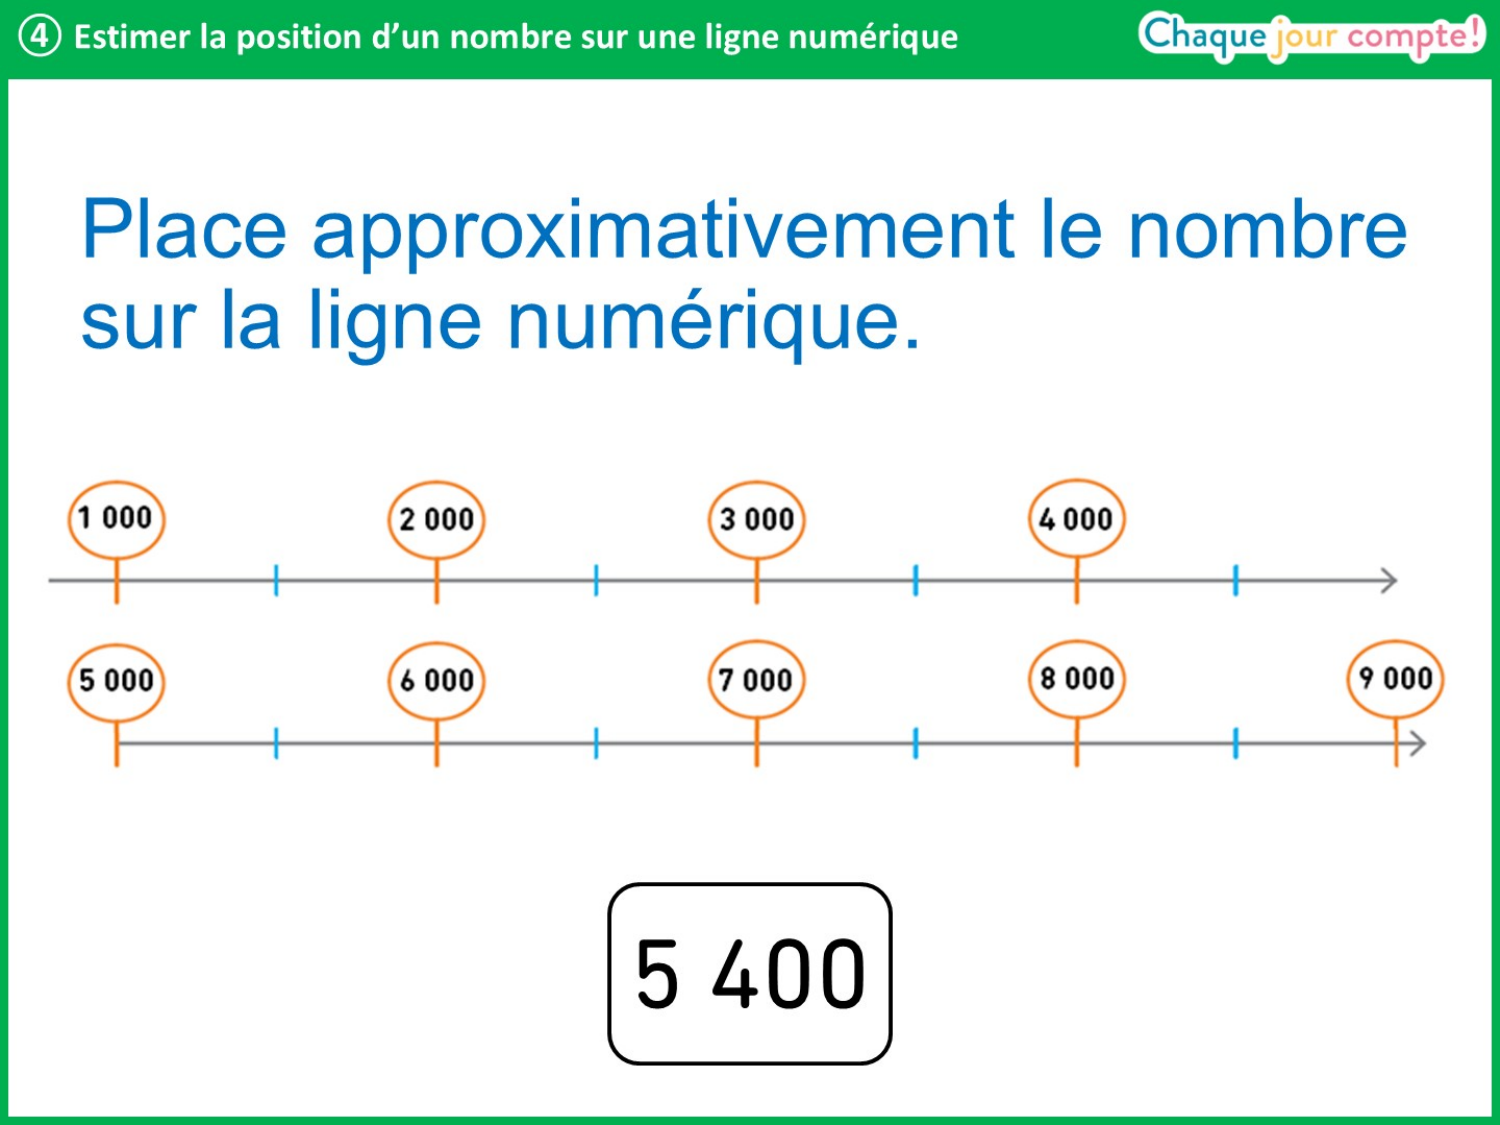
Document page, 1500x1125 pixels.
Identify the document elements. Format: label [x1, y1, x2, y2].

list [0, 0, 1500, 1125]
